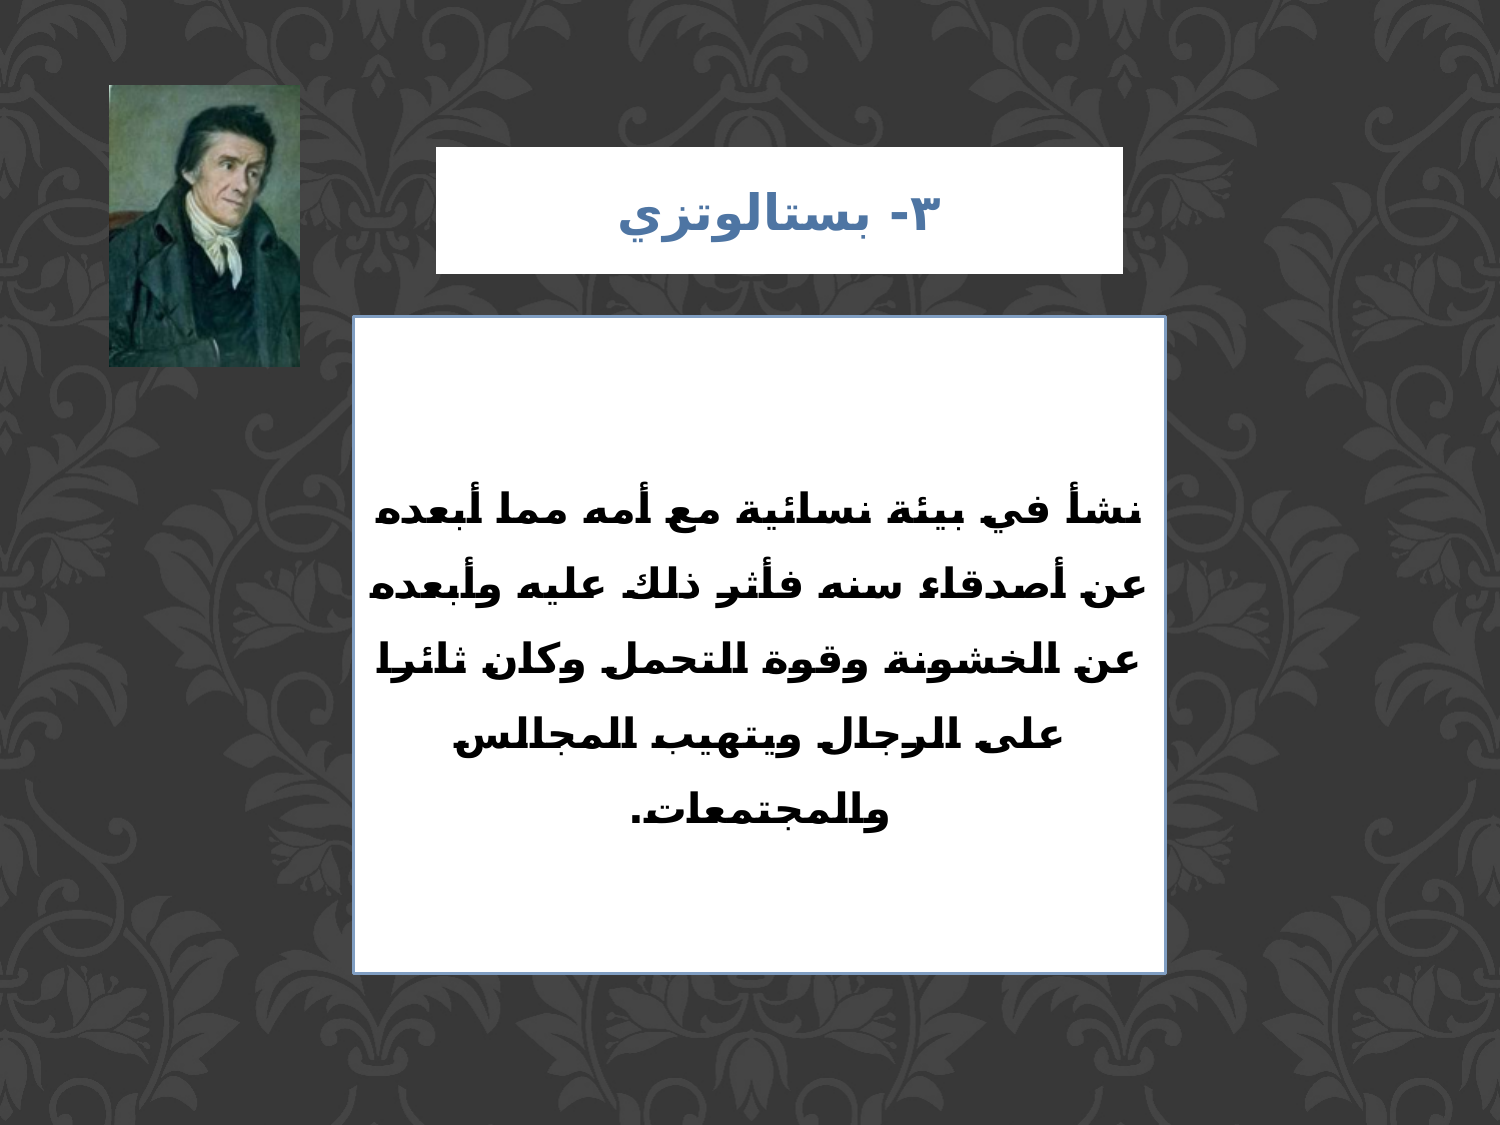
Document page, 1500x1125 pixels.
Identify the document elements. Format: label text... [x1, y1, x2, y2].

picture [108, 84, 300, 367]
list نشأ في بيئة نسائية مع أمه مما أبعده عن أصدقاء سنه فأثر ذلك عليه وأبعده عن الخشونة وقوة التحمل وكان ثائرا على الرجال ويتهيب المجالس والمجتمعات. [352, 315, 1167, 975]
title ٣- بستالوتزي [436, 147, 1123, 274]
